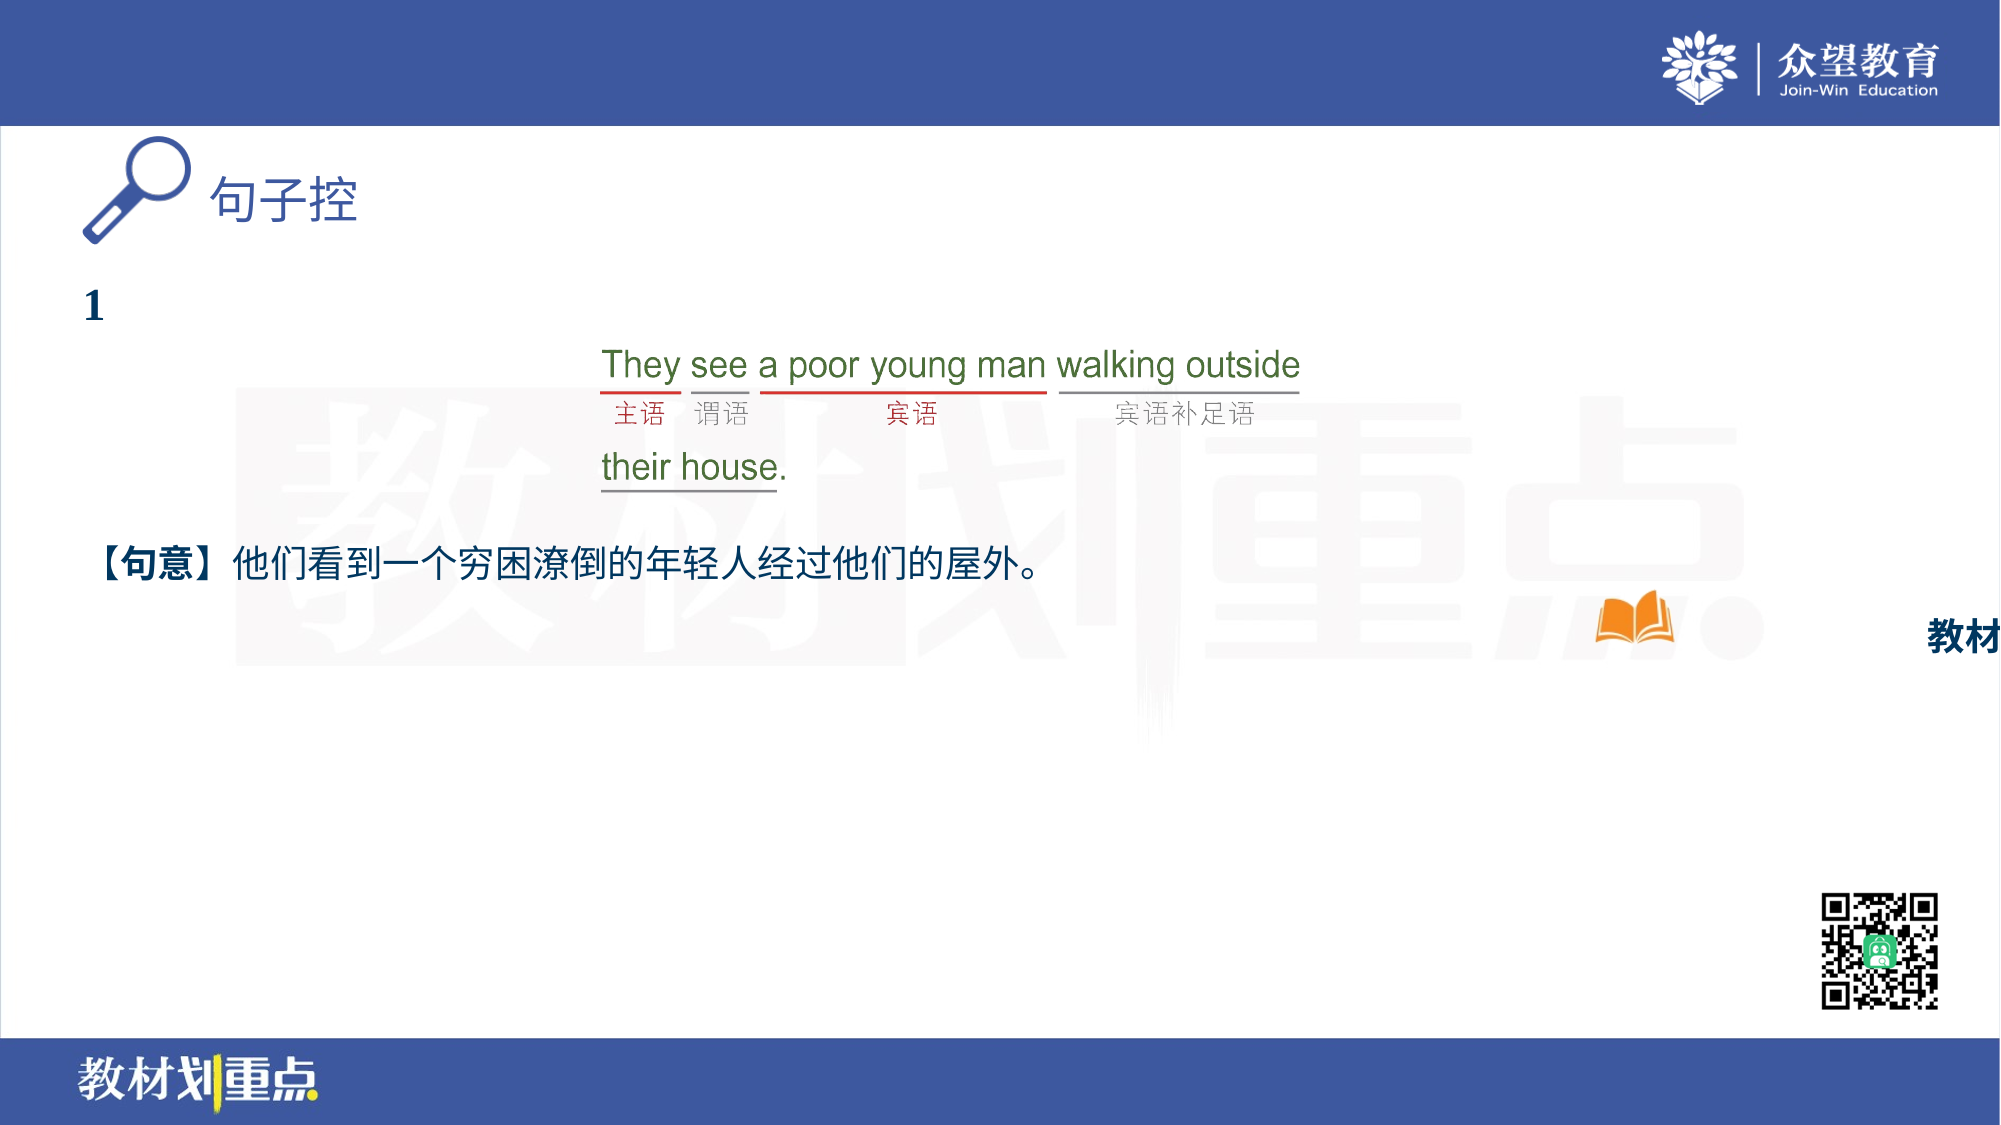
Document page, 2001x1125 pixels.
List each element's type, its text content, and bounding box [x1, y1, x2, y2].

text_box 【句意】他们看到一个穷困潦倒的年轻人经过他们的屋外。 教材P52 [82, 516, 1817, 650]
picture [0, 0, 2000, 1125]
text_box 1 [82, 247, 1817, 387]
